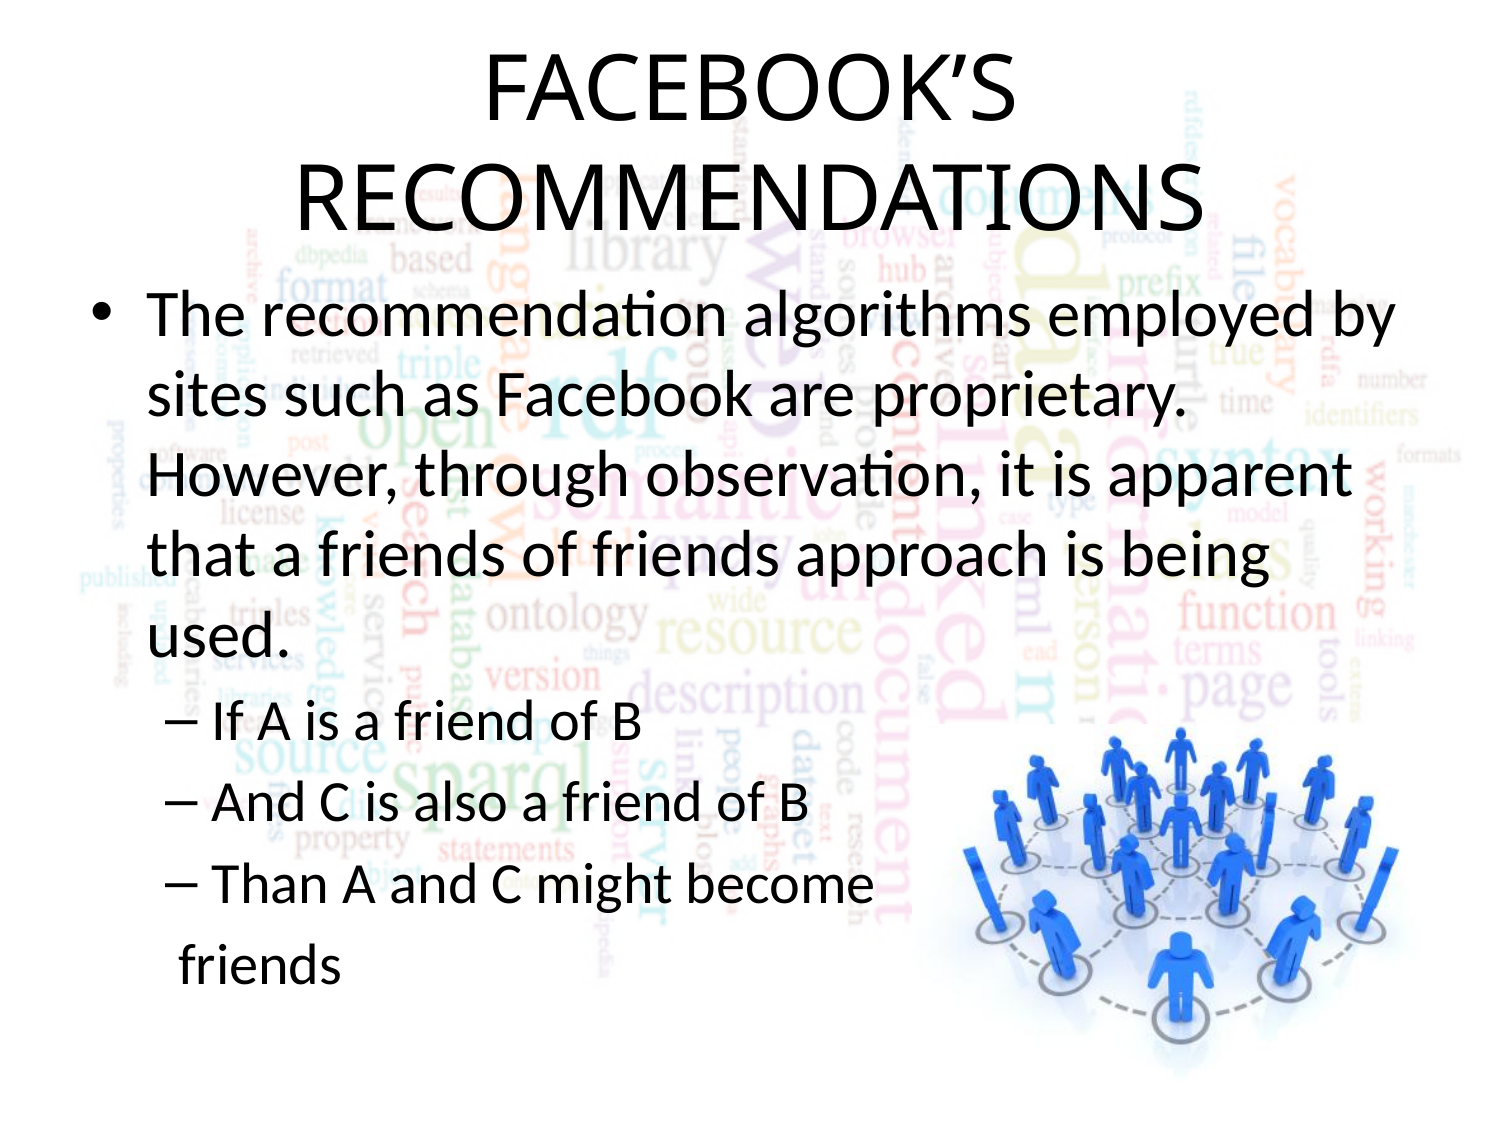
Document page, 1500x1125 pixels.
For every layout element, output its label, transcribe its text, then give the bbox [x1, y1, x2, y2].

list The recommendation algorithms employed by sites such as Facebook are proprietary. However, through observation, it is apparent that a friends of friends approach is being used. If A is a friend of B And C is also a friend of B Than A and C might become friends [75, 262, 1425, 1005]
title FACEBOOK’S RECOMMENDATIONS [75, 45, 1425, 233]
picture [912, 724, 1451, 1084]
